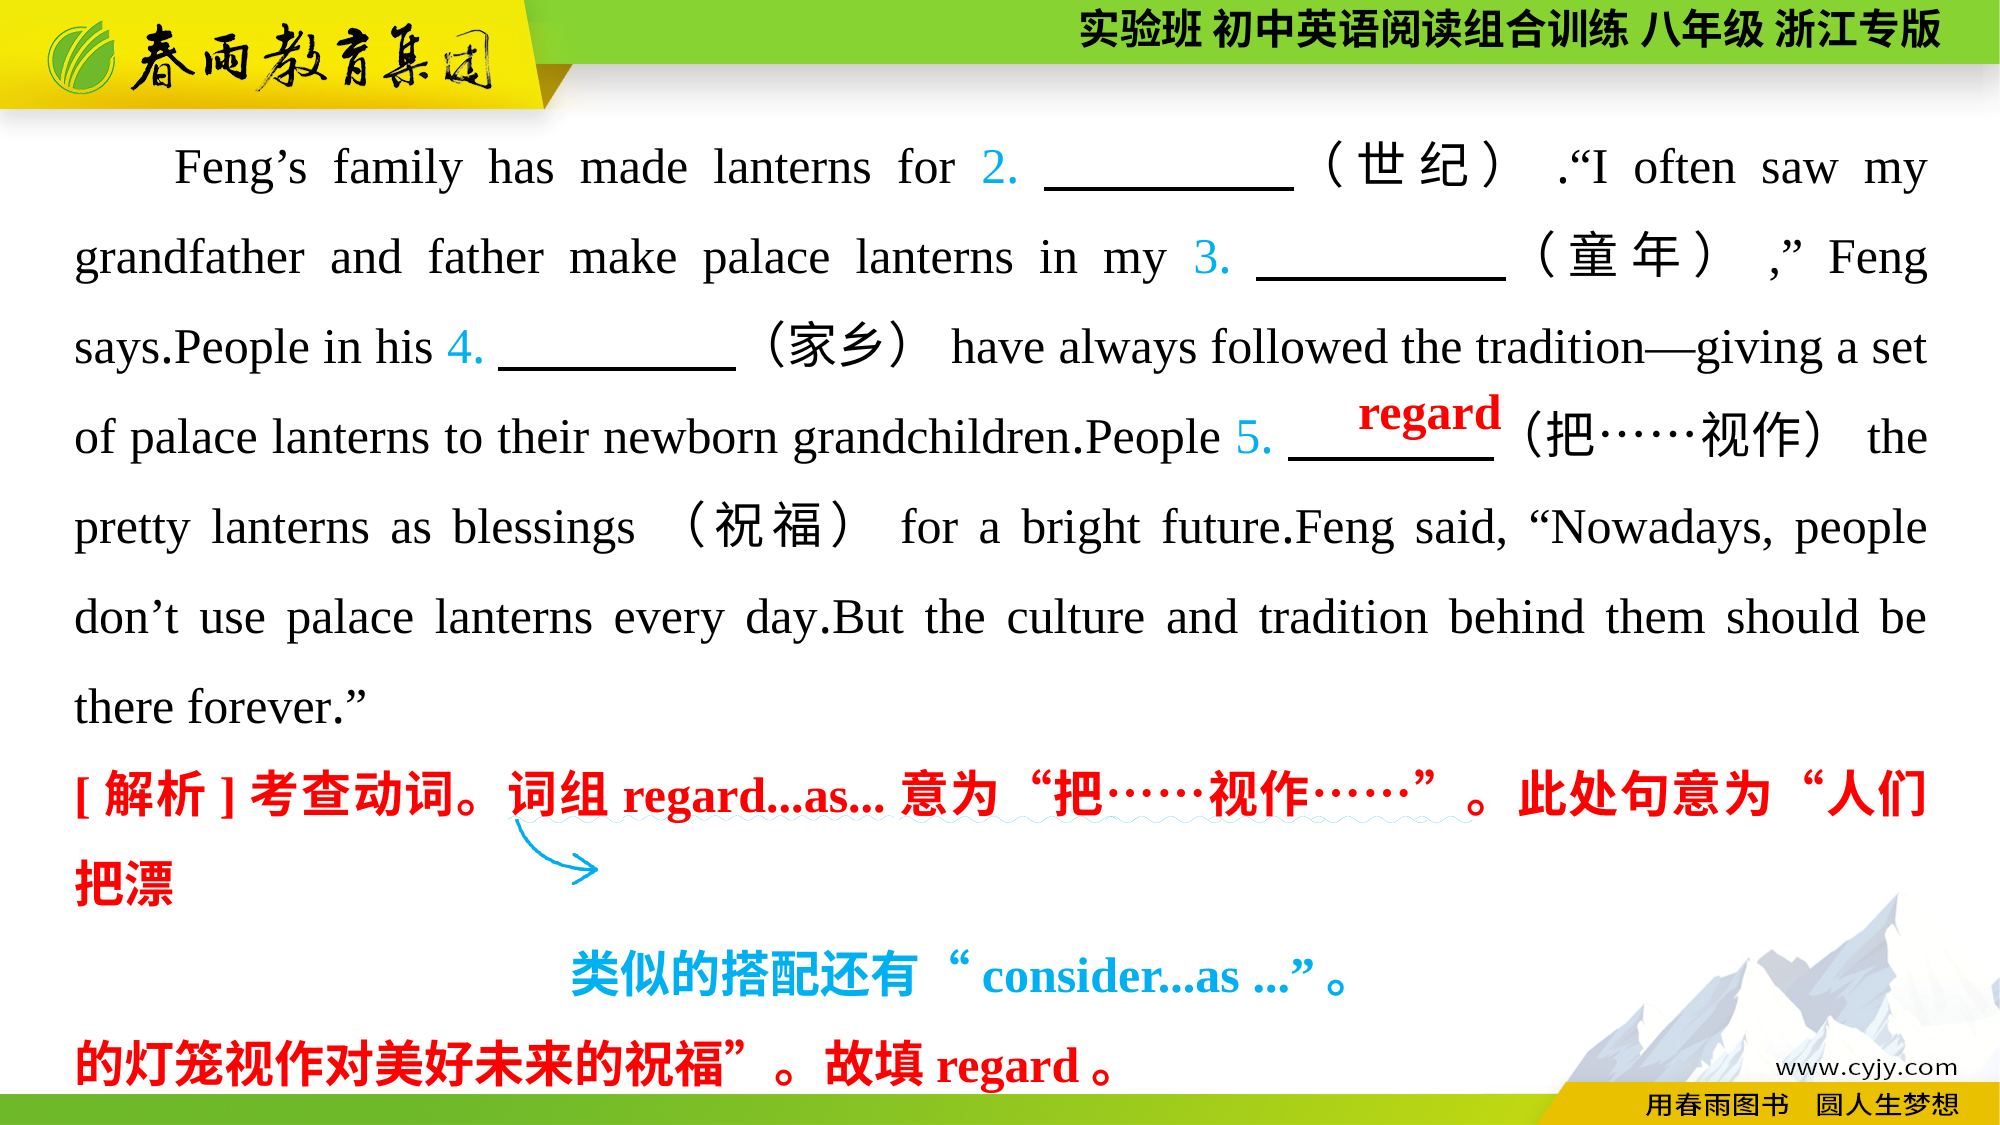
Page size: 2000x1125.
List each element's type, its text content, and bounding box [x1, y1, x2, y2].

text_box regard [1343, 372, 1517, 447]
text_box [解析]考查动词。词组regard...as...意为“把……视作……”。此处句意为“人们把漂 类似的搭配还有“consider...as ...”。 的灯笼视作对美好未来的祝福”。故填regard。 [59, 747, 1944, 1100]
list Feng’s family has made lanterns for 2. （世纪）.“I often saw my grandfather and father make palace lanterns in my 3. （童年）,” Feng says.People in his 4. （家乡）have always followed the tradition—giving a set of palace lanterns to their newborn grandchildren.People 5. （把……视作）the pretty lanterns as blessings（祝福）for a bright future.Feng said, “Nowadays, people don’t use palace lanterns every day.But the culture and tradition behind them should be there forever.” [59, 95, 1944, 747]
picture [0, 0, 2000, 1125]
